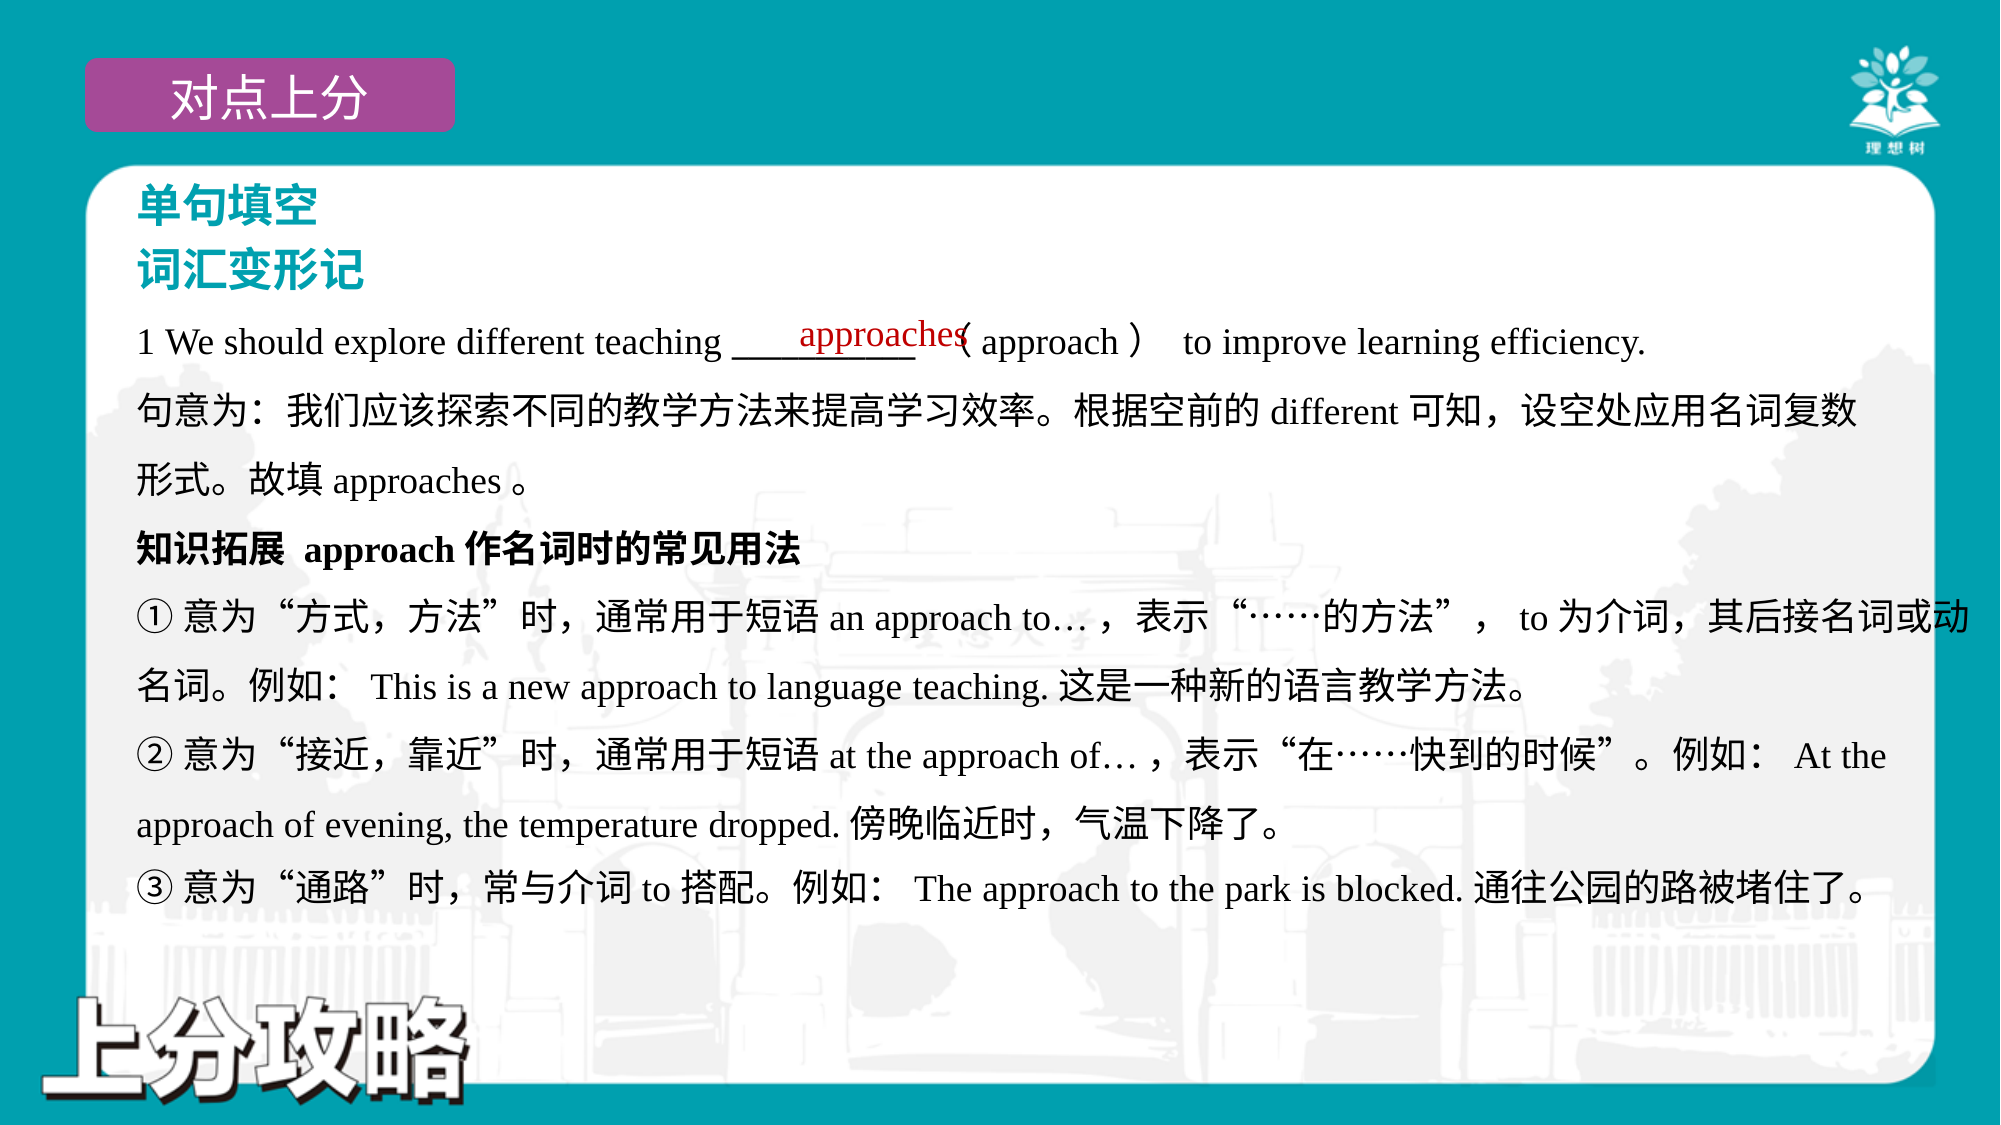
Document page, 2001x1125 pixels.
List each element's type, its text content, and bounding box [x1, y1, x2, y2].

text_box 单句填空 [136, 176, 1865, 232]
text_box 词汇变形记 [136, 240, 1865, 295]
text_box 句意为：我们应该探索不同的教学方法来提高学习效率。根据空前的different可知，设空处应用名词复数 形式。故填approaches。 知识拓展 approach作名词时的常见用法 ①意为“方式，方法”时，通常用于短语an approach to…，表示“……的方法”，to为介词，其后接名词或动 名词。例如：This is a new approach to language teaching.这是一种新的语言教学方法。 ②意为“接近，靠近”时，通常用于短语at the approach of…，表示“在……快到的时候”。例如：At the approach of evening, the temperature dropped.傍晚临近时，气温下降了。 ③意为“通路”时，常与介词to搭配。例如：The approach to the park is blocked.通往公园的路被堵住了。 [136, 363, 1865, 903]
text_box approaches [785, 286, 982, 347]
text_box 1 We should explore different teaching ___________ （approach） to improve learning efficiency. [136, 295, 1865, 355]
picture [0, 0, 2000, 1125]
